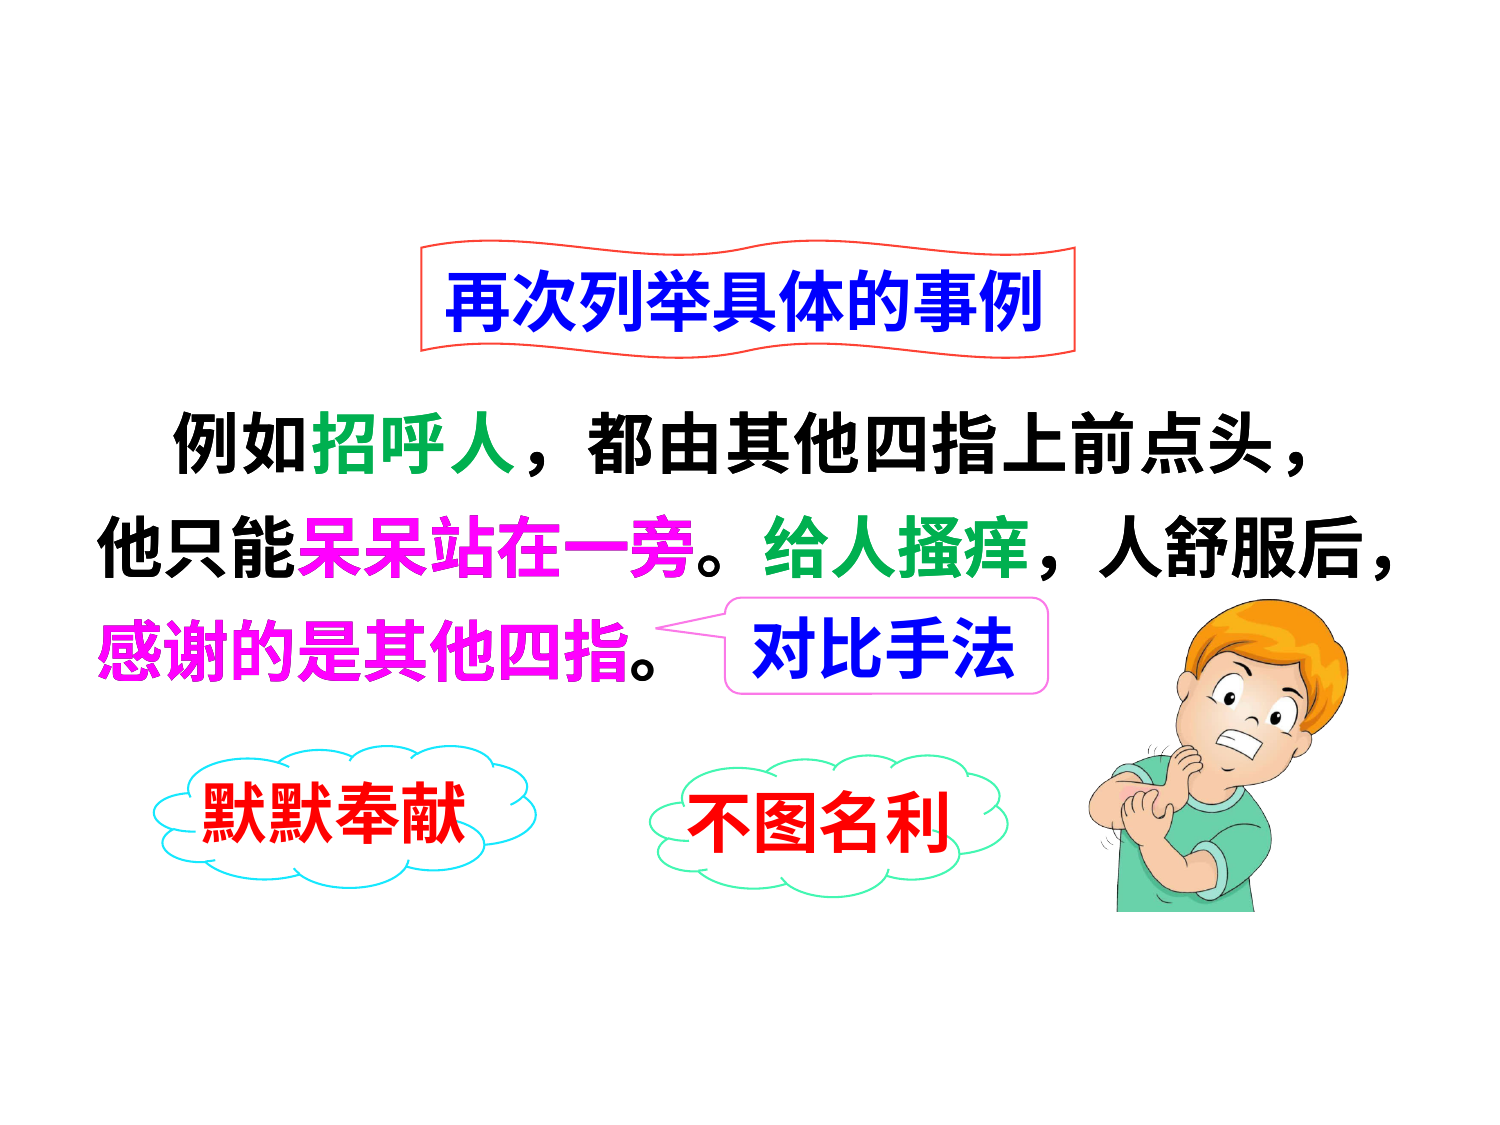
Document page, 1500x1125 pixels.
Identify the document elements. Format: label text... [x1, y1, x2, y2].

text_box 例如招呼人，都由其他四指上前点头，他只能呆呆站在一旁。给人搔痒，人舒服后，感谢的是其他四指。 [81, 370, 1411, 698]
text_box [650, 754, 1011, 897]
picture [1070, 599, 1353, 912]
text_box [421, 240, 1099, 359]
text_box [154, 745, 536, 888]
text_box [724, 597, 1060, 696]
